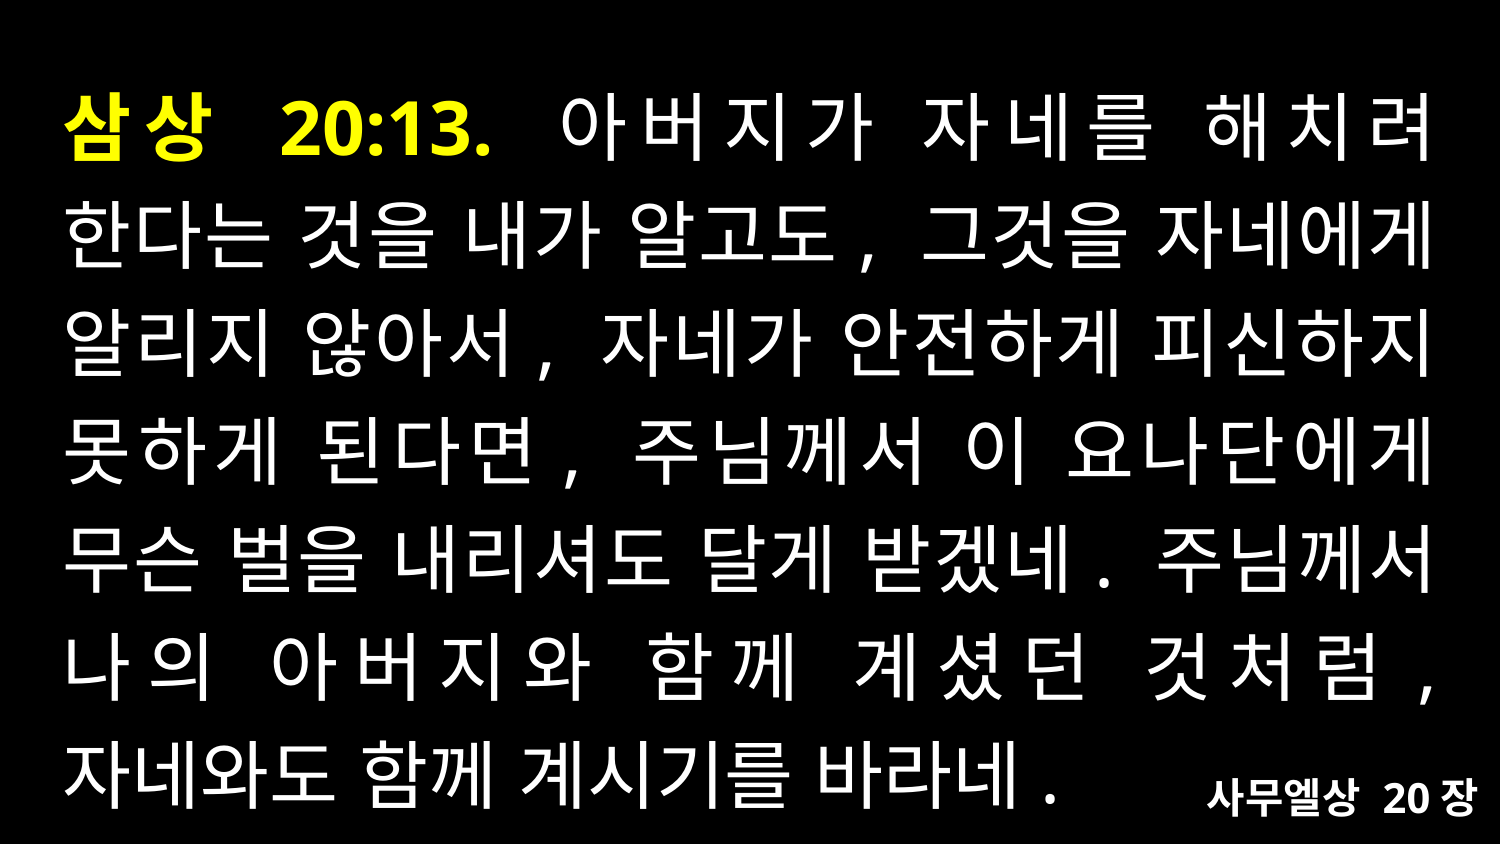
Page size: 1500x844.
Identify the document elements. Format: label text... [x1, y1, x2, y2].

title 삼상 20:13. 아버지가 자네를 해치려 한다는 것을 내가 알고도, 그것을 자네에게 알리지 않아서, 자네가 안전하게 피신하지 못하게 된다면, 주님께서 이 요나단에게 무슨 벌을 내리셔도 달게 받겠네. 주님께서 나의 아버지와 함께 계셨던 것처럼, 자네와도 함께 계시기를 바라네. [0, 0, 1500, 844]
subtitle 사무엘상 20장 [916, 770, 1500, 844]
